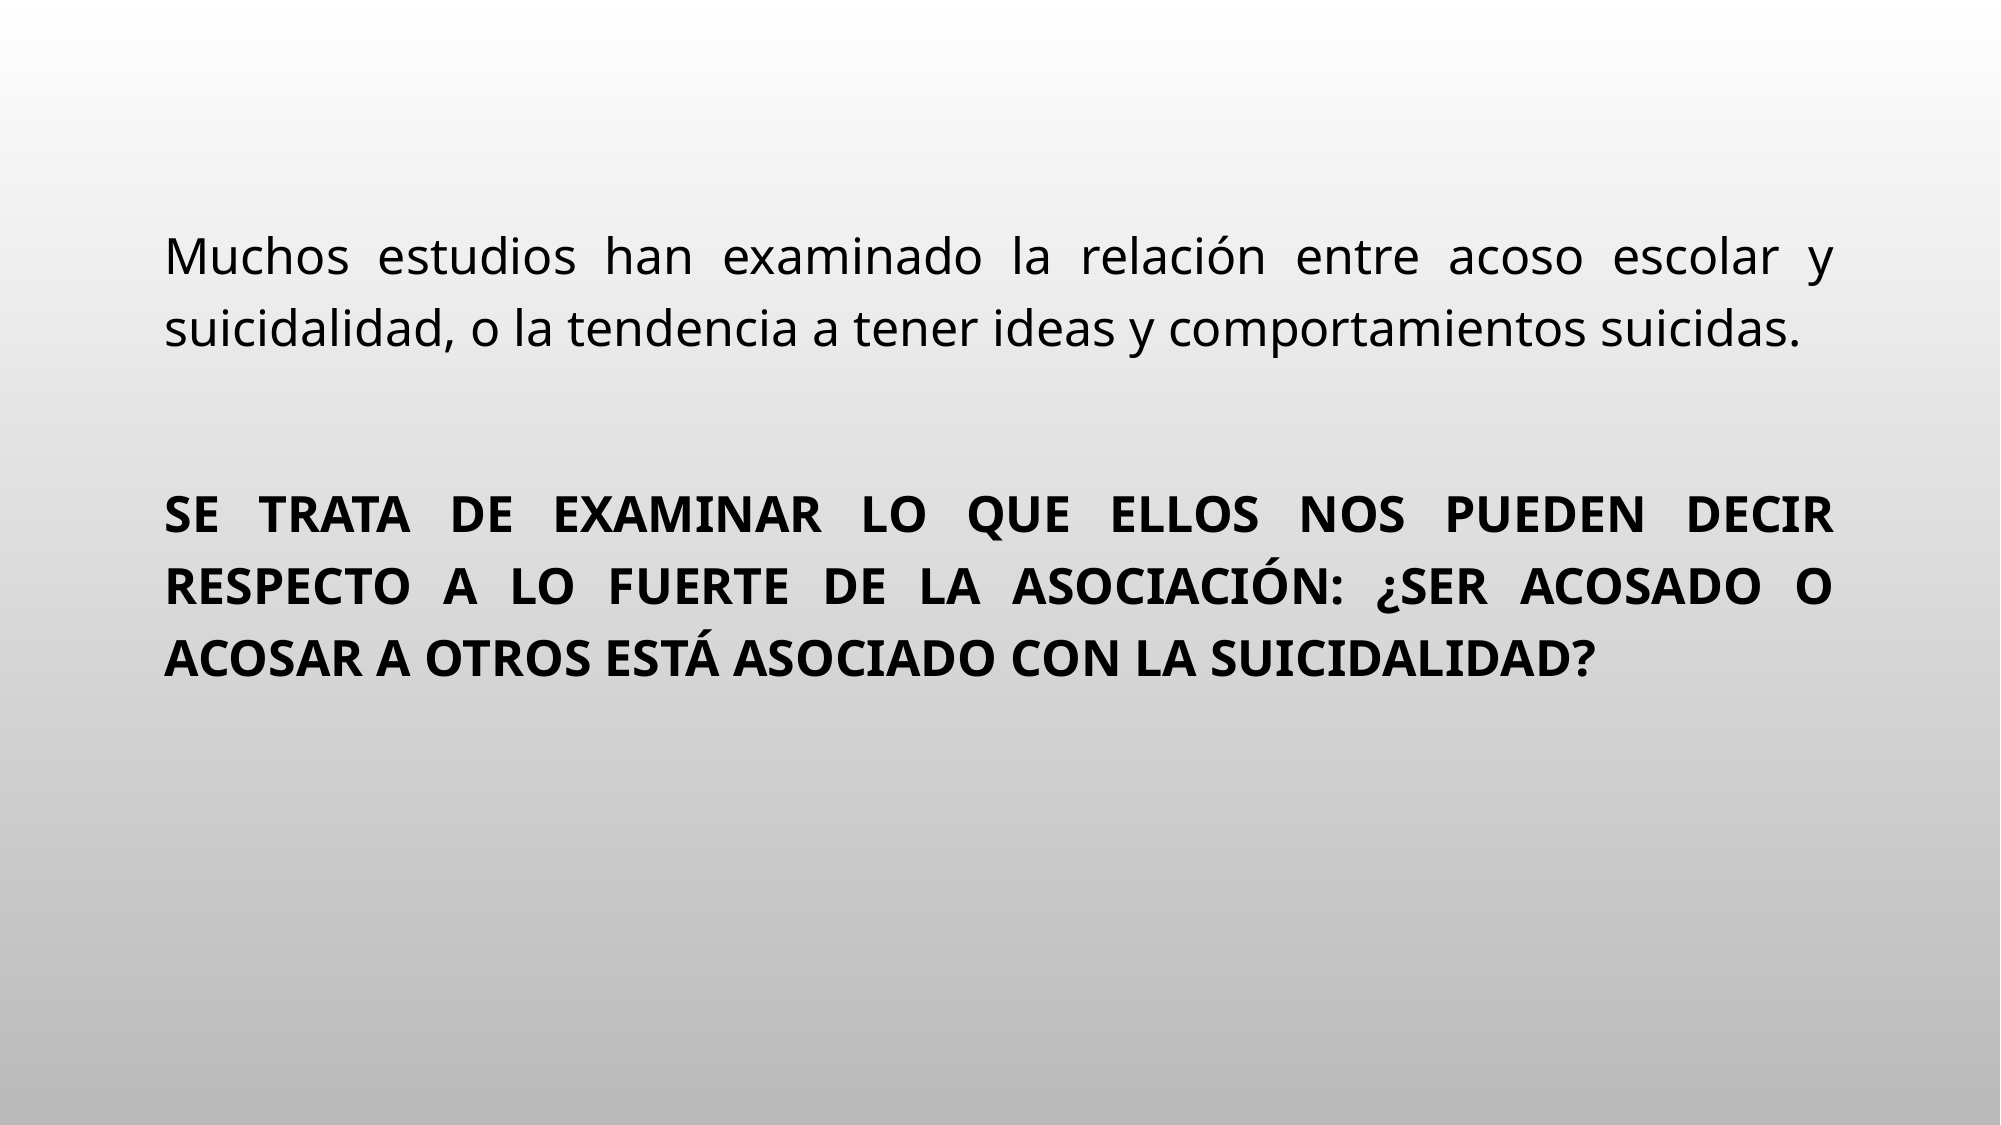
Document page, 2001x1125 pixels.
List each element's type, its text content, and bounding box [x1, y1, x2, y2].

list Muchos estudios han examinado la relación entre acoso escolar y suicidalidad, o la tendencia a tener ideas y comportamientos suicidas. Se trata de examinar LO QUE ELLOS NOS PUEDEN DECIR RESPECTO A LO FUERTE DE LA ASOCIACIÓN: ¿SER ACOSADO O ACOSAR A OTROS ESTÁ ASOCIADO CON LA SUICIDALIDAD? [149, 205, 1850, 767]
